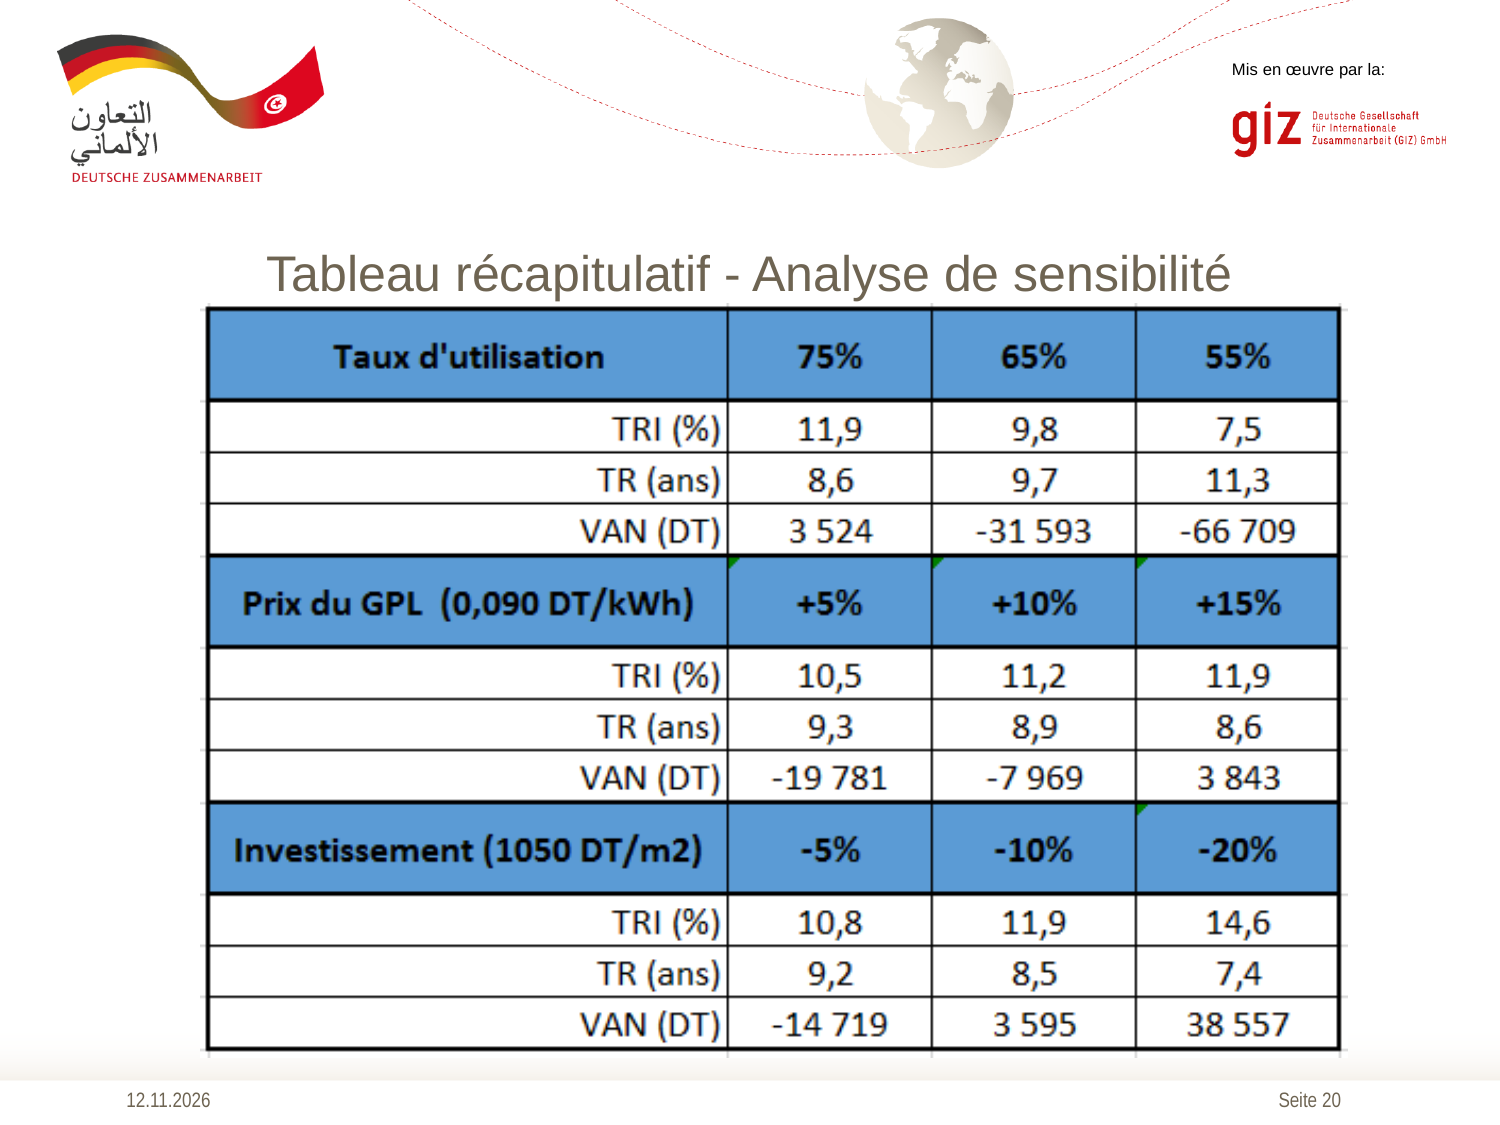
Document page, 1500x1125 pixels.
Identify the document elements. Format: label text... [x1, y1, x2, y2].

picture [0, 0, 1500, 184]
title Tableau récapitulatif - Analyse de sensibilité [111, 233, 1389, 336]
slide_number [111, 1079, 325, 1121]
picture [0, 303, 1500, 1081]
text_box Mis en œuvre par la: [1217, 51, 1421, 87]
